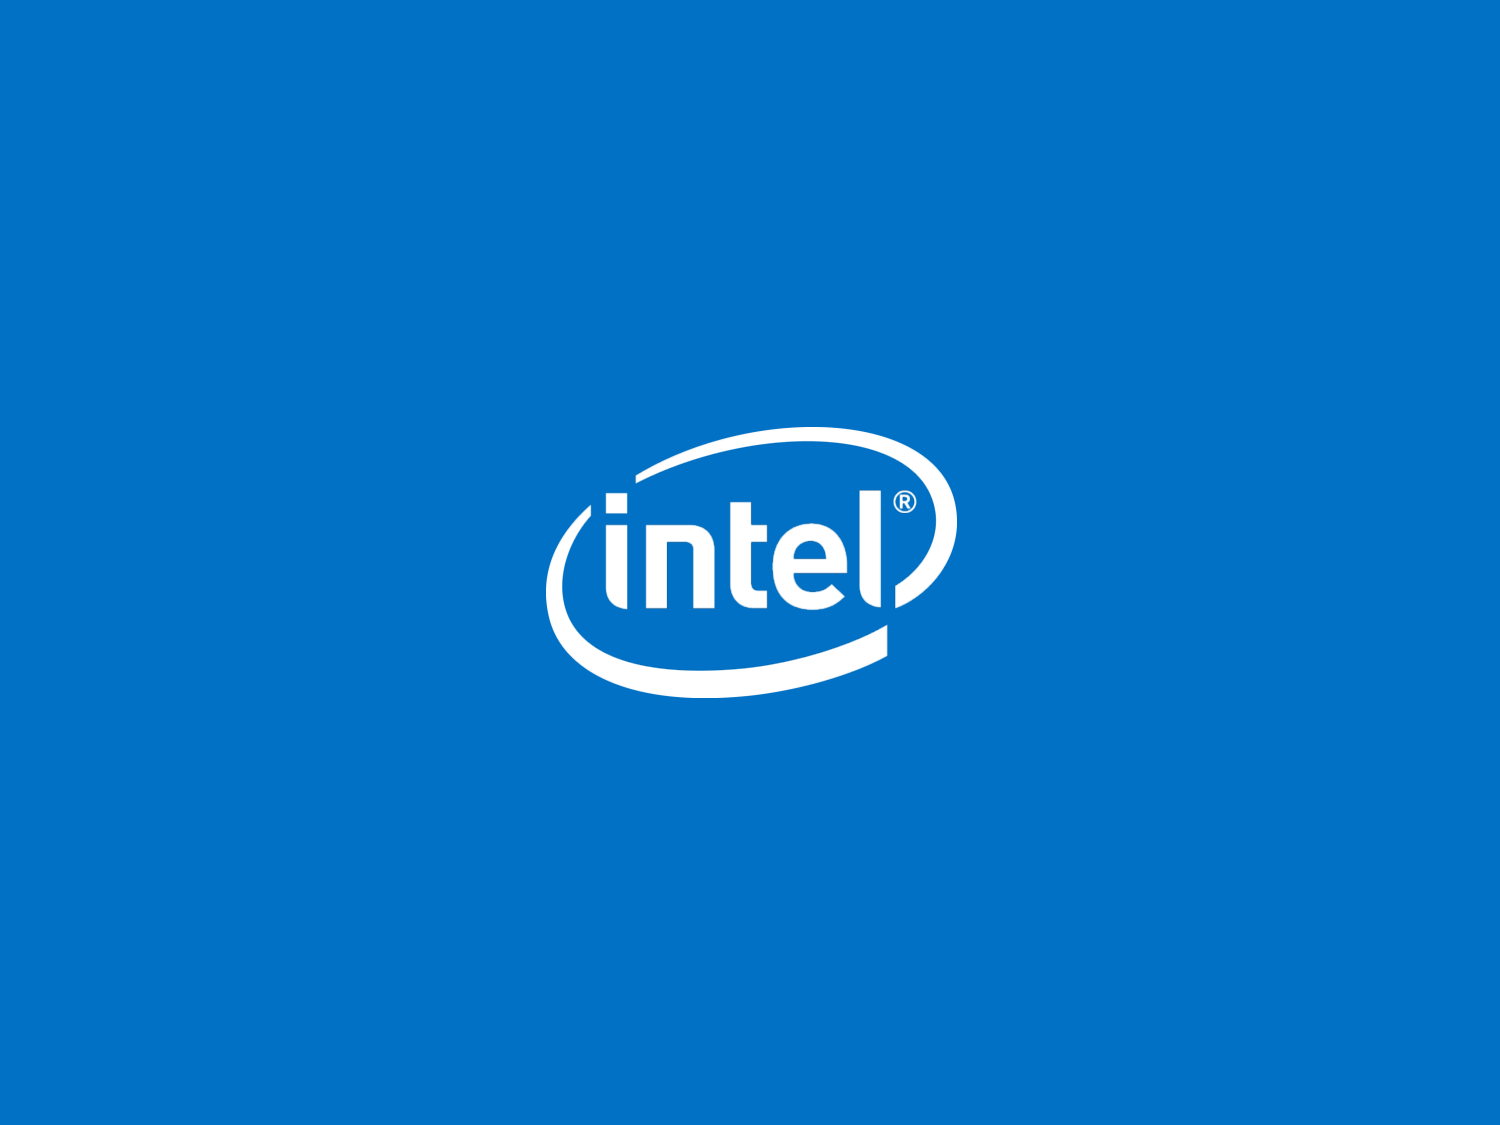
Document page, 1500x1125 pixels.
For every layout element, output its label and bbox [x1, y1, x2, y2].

picture [546, 427, 957, 698]
